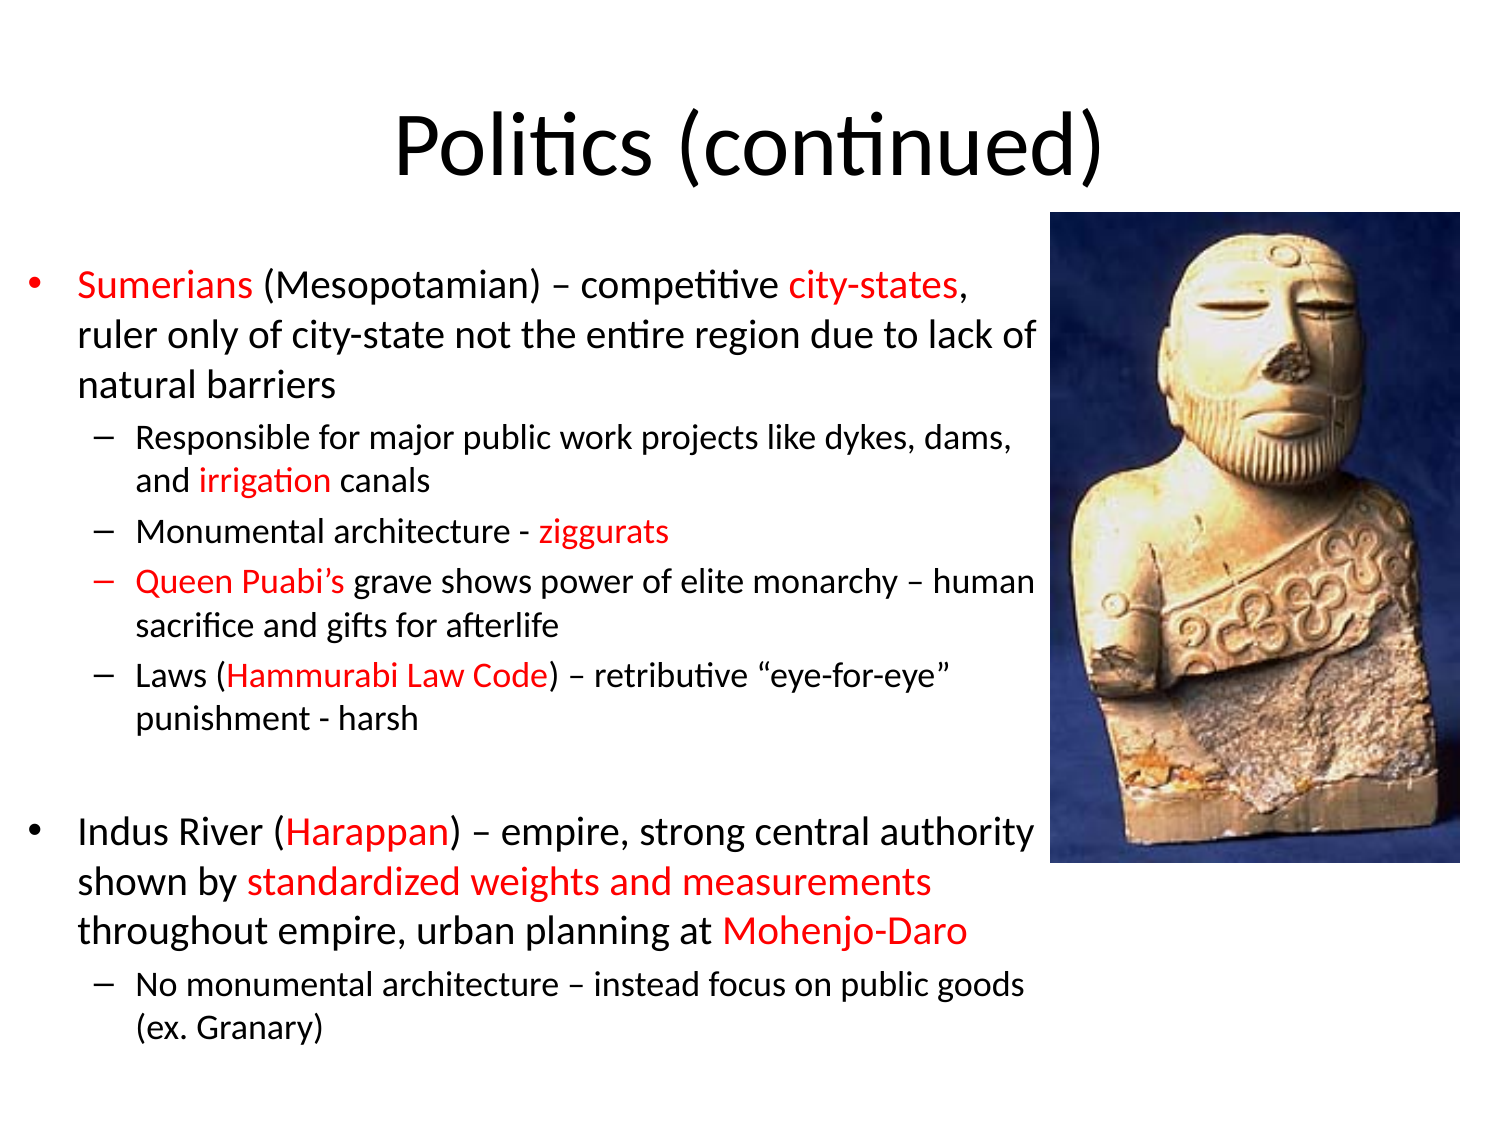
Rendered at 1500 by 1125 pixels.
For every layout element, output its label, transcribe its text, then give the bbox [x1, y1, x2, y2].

picture [1049, 212, 1460, 863]
title Politics (continued) [75, 45, 1425, 233]
list Sumerians (Mesopotamian) – competitive city-states, ruler only of city-state not the entire region due to lack of natural barriers Responsible for major public work projects like dykes, dams, and irrigation canals Monumental architecture - ziggurats Queen Puabi’s grave shows power of elite monarchy – human sacrifice and gifts for afterlife Laws (Hammurabi Law Code) – retributive “eye-for-eye” punishment - harsh Indus River (Harappan) – empire, strong central authority shown by standardized weights and measurements throughout empire, urban planning at Mohenjo-Daro No monumental architecture – instead focus on public goods (ex. Granary) [12, 249, 1063, 1075]
